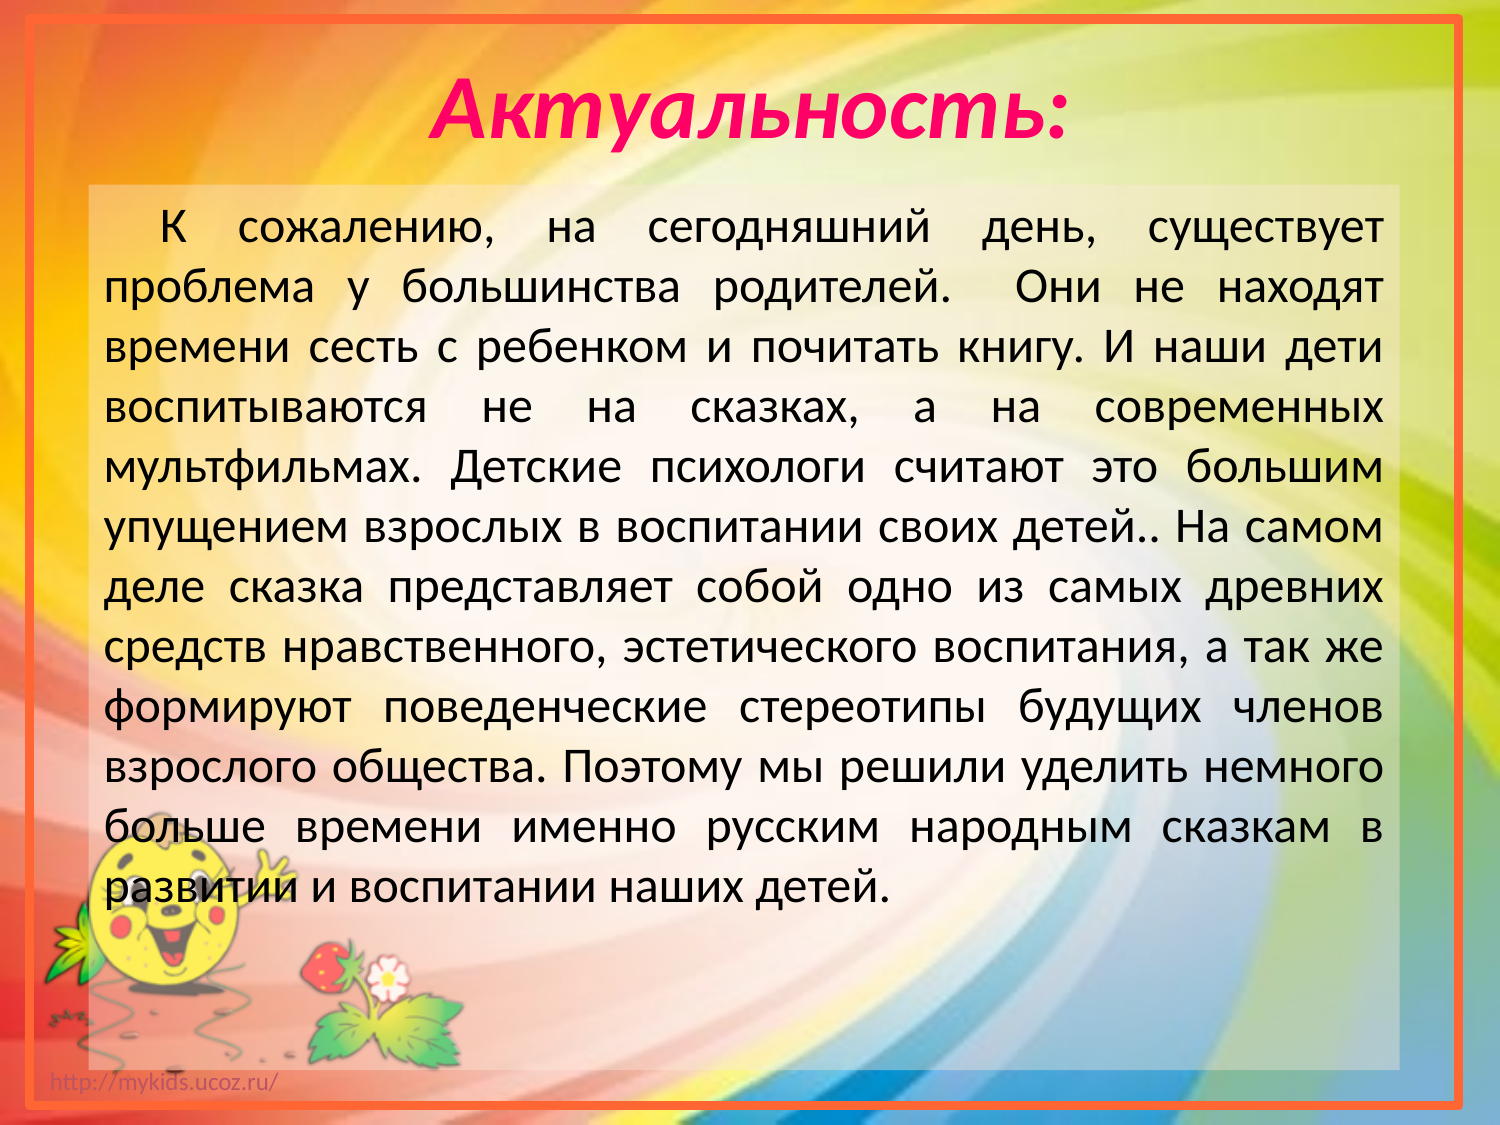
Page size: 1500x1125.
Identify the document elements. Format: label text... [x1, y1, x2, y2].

title Актуальность: [76, 42, 1428, 162]
picture [0, 0, 1500, 1125]
list К сожалению, на сегодняшний день, существует проблема у большинства родителей. Они не находят времени сесть с ребенком и почитать книгу. И наши дети воспитываются не на сказках, а на современных мультфильмах. Детские психологи считают это большим упущением взрослых в воспитании своих детей.. На самом деле сказка представляет собой одно из самых древних средств нравственного, эстетического воспитания, а так же формируют поведенческие стереотипы будущих членов взрослого общества. Поэтому мы решили уделить немного больше времени именно русским народным сказкам в развитии и воспитании наших детей. [88, 184, 1400, 1071]
picture [34, 24, 1454, 1101]
